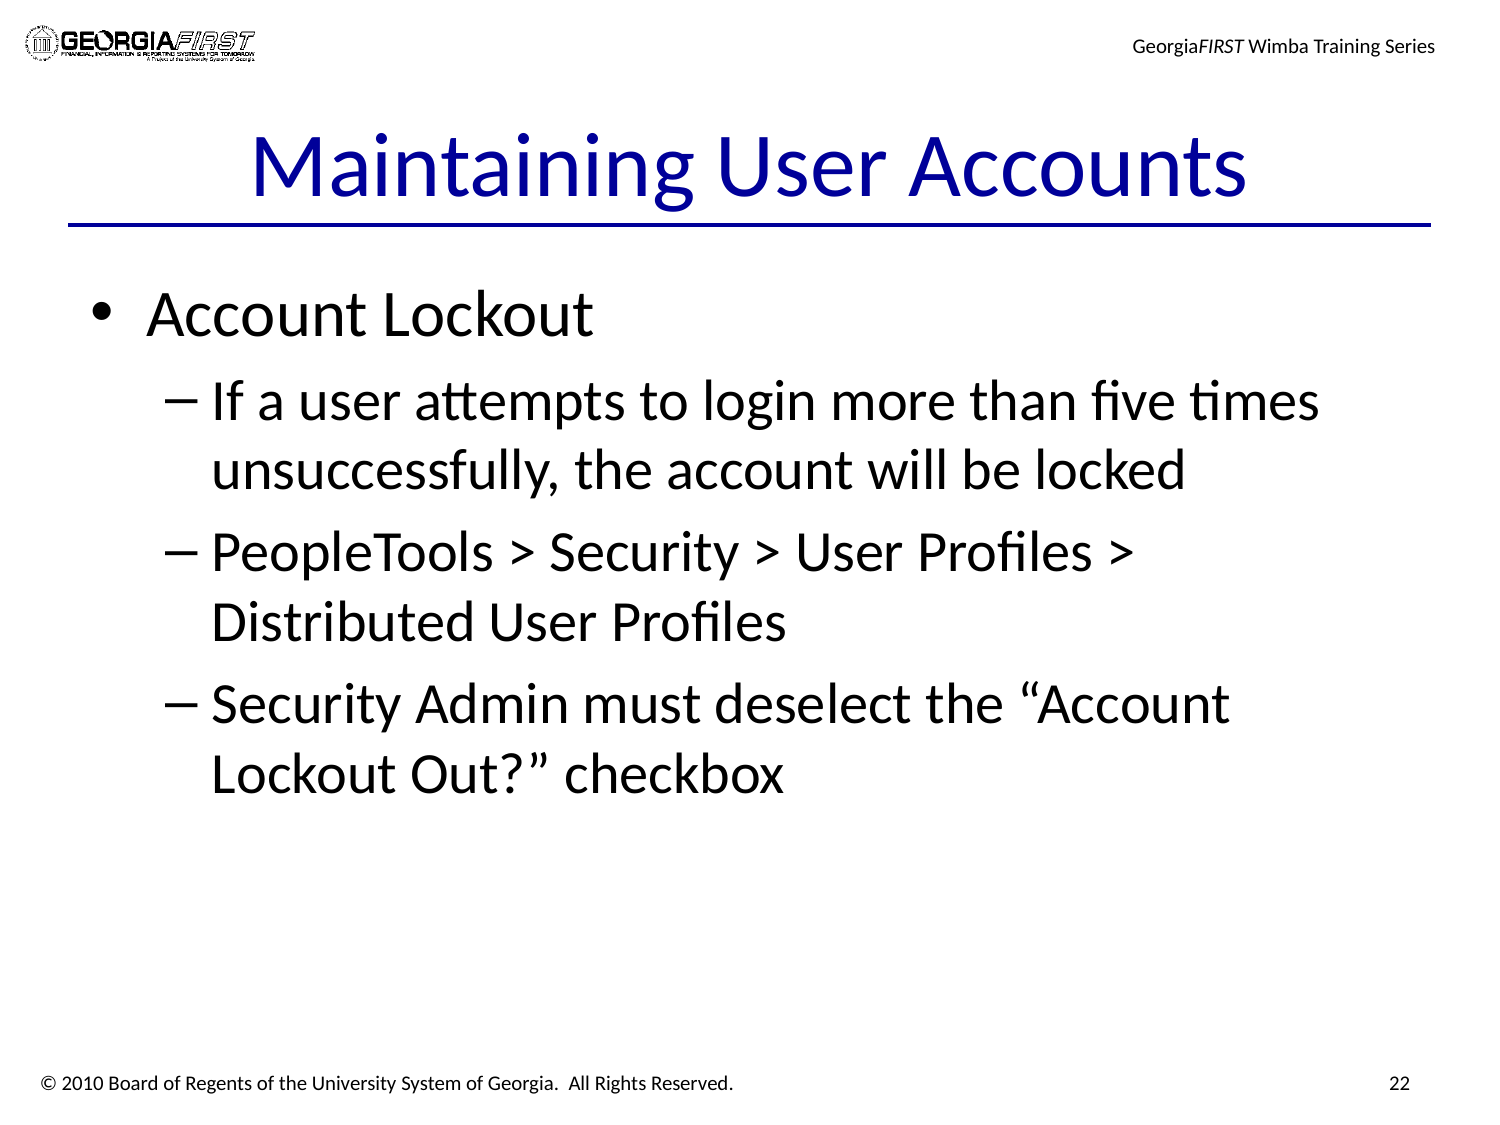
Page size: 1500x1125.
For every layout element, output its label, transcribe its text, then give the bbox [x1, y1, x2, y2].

title Maintaining User Accounts [75, 87, 1425, 233]
picture [24, 24, 255, 63]
list Account Lockout If a user attempts to login more than five times unsuccessfully, the account will be locked PeopleTools > Security > User Profiles > Distributed User Profiles Security Admin must deselect the “Account Lockout Out?” checkbox [75, 262, 1425, 1005]
